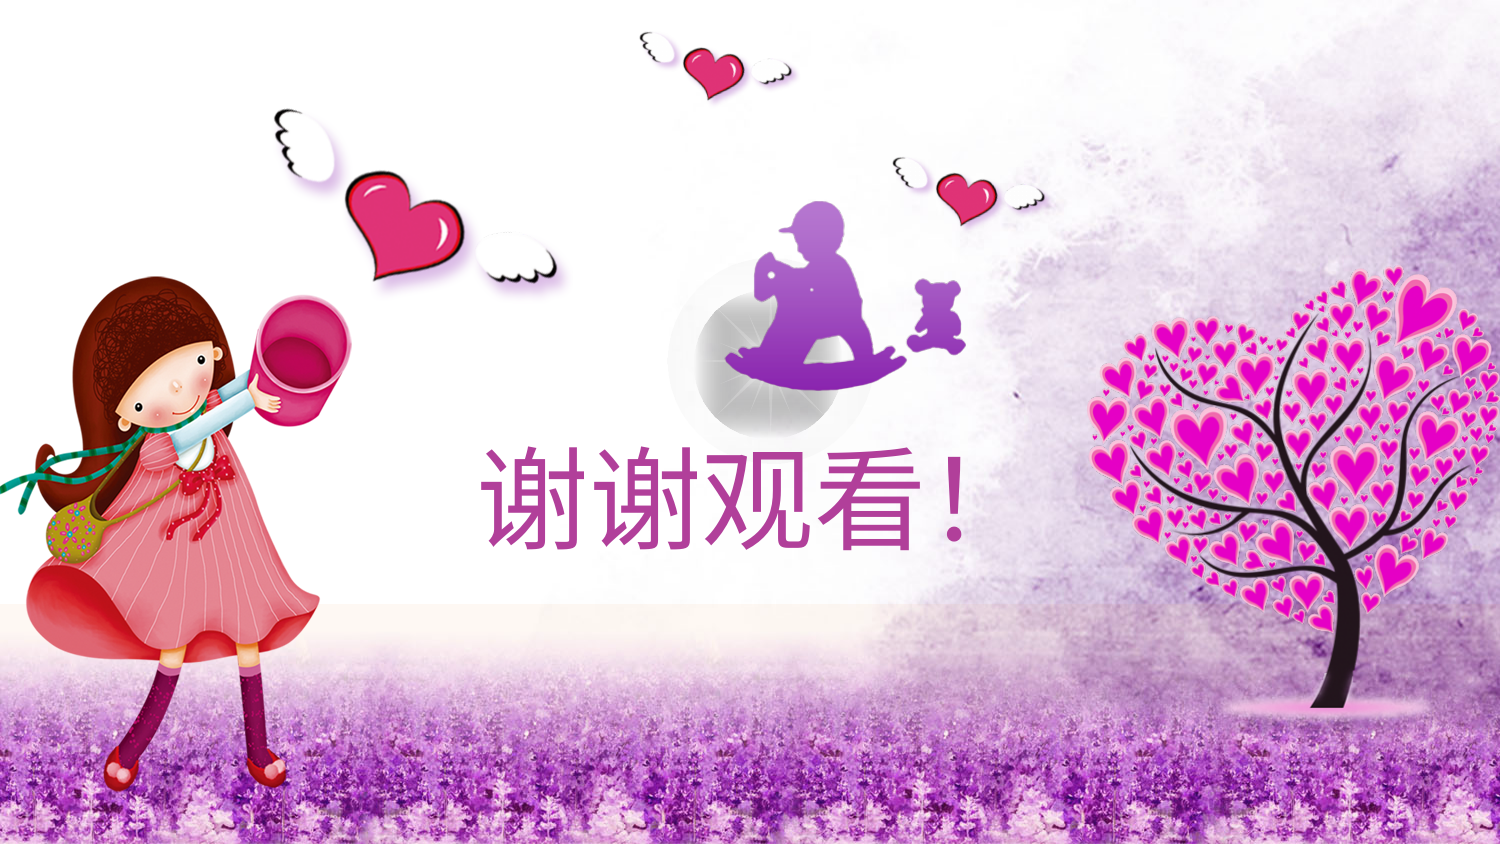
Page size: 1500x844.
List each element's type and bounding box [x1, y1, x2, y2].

text_box [667, 257, 874, 464]
picture [0, 0, 1500, 844]
